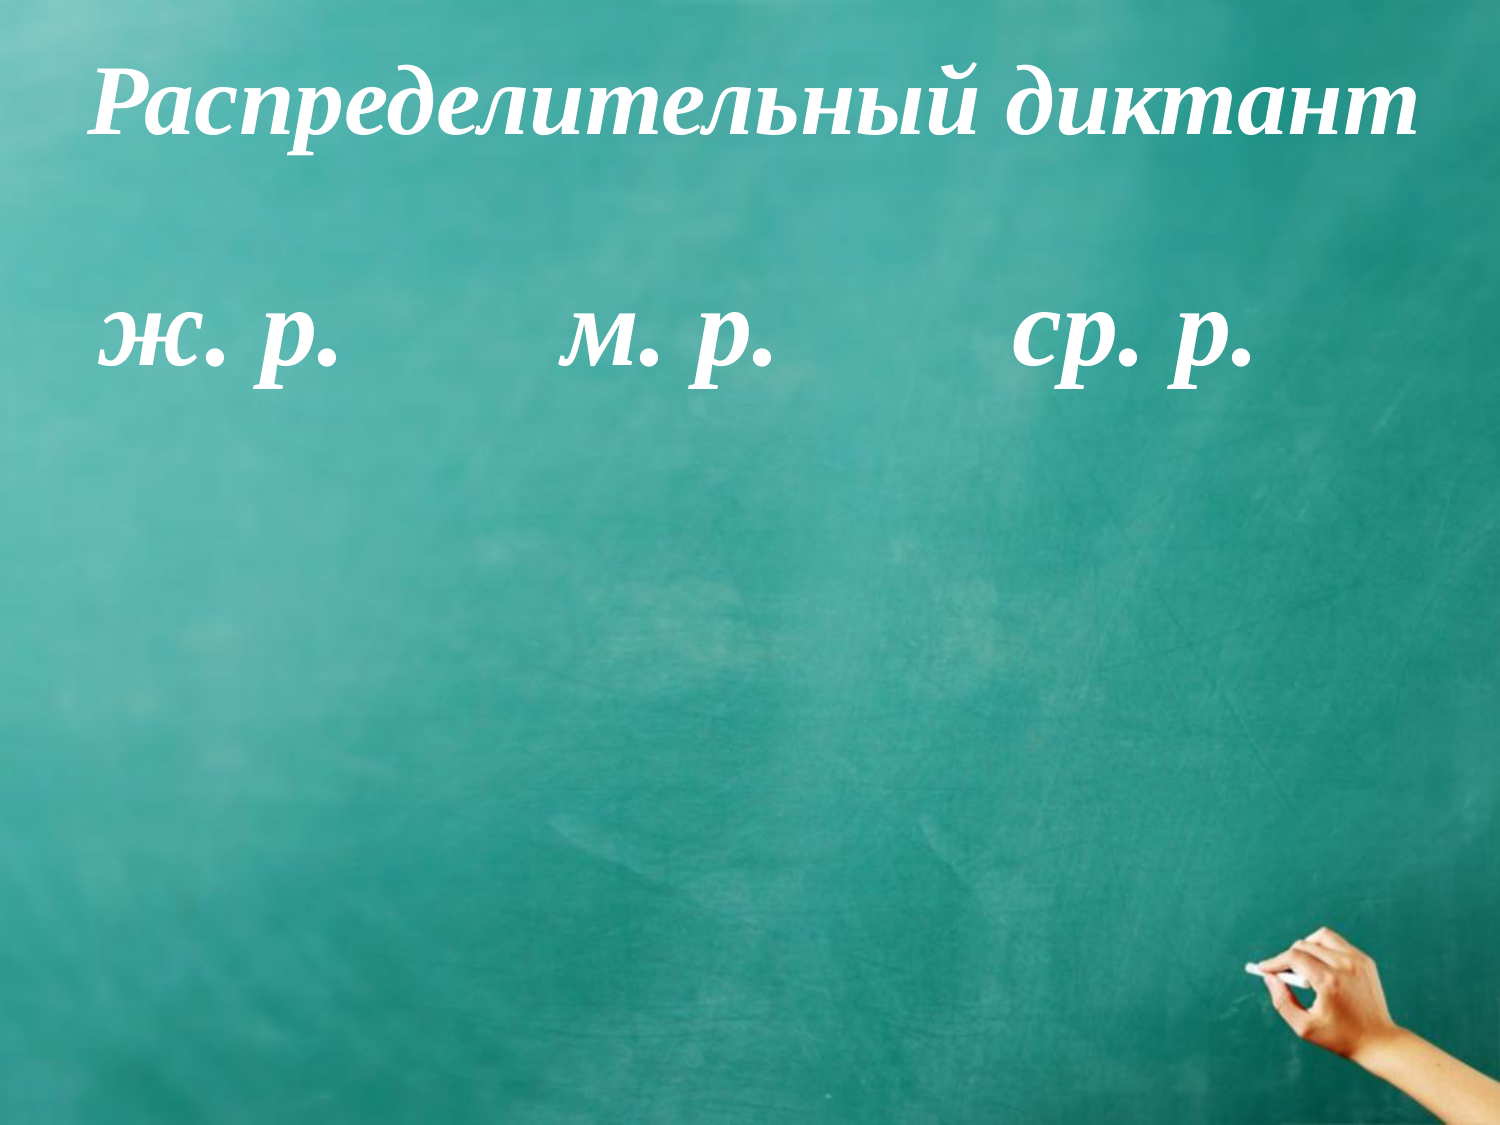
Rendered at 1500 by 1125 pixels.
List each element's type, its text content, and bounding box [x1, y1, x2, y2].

text_box м. р. [547, 246, 796, 396]
title Распределительный диктант [39, 35, 1471, 154]
picture [0, 0, 1500, 1125]
text_box ж. р. [83, 246, 362, 396]
text_box ср. р. [998, 246, 1276, 396]
